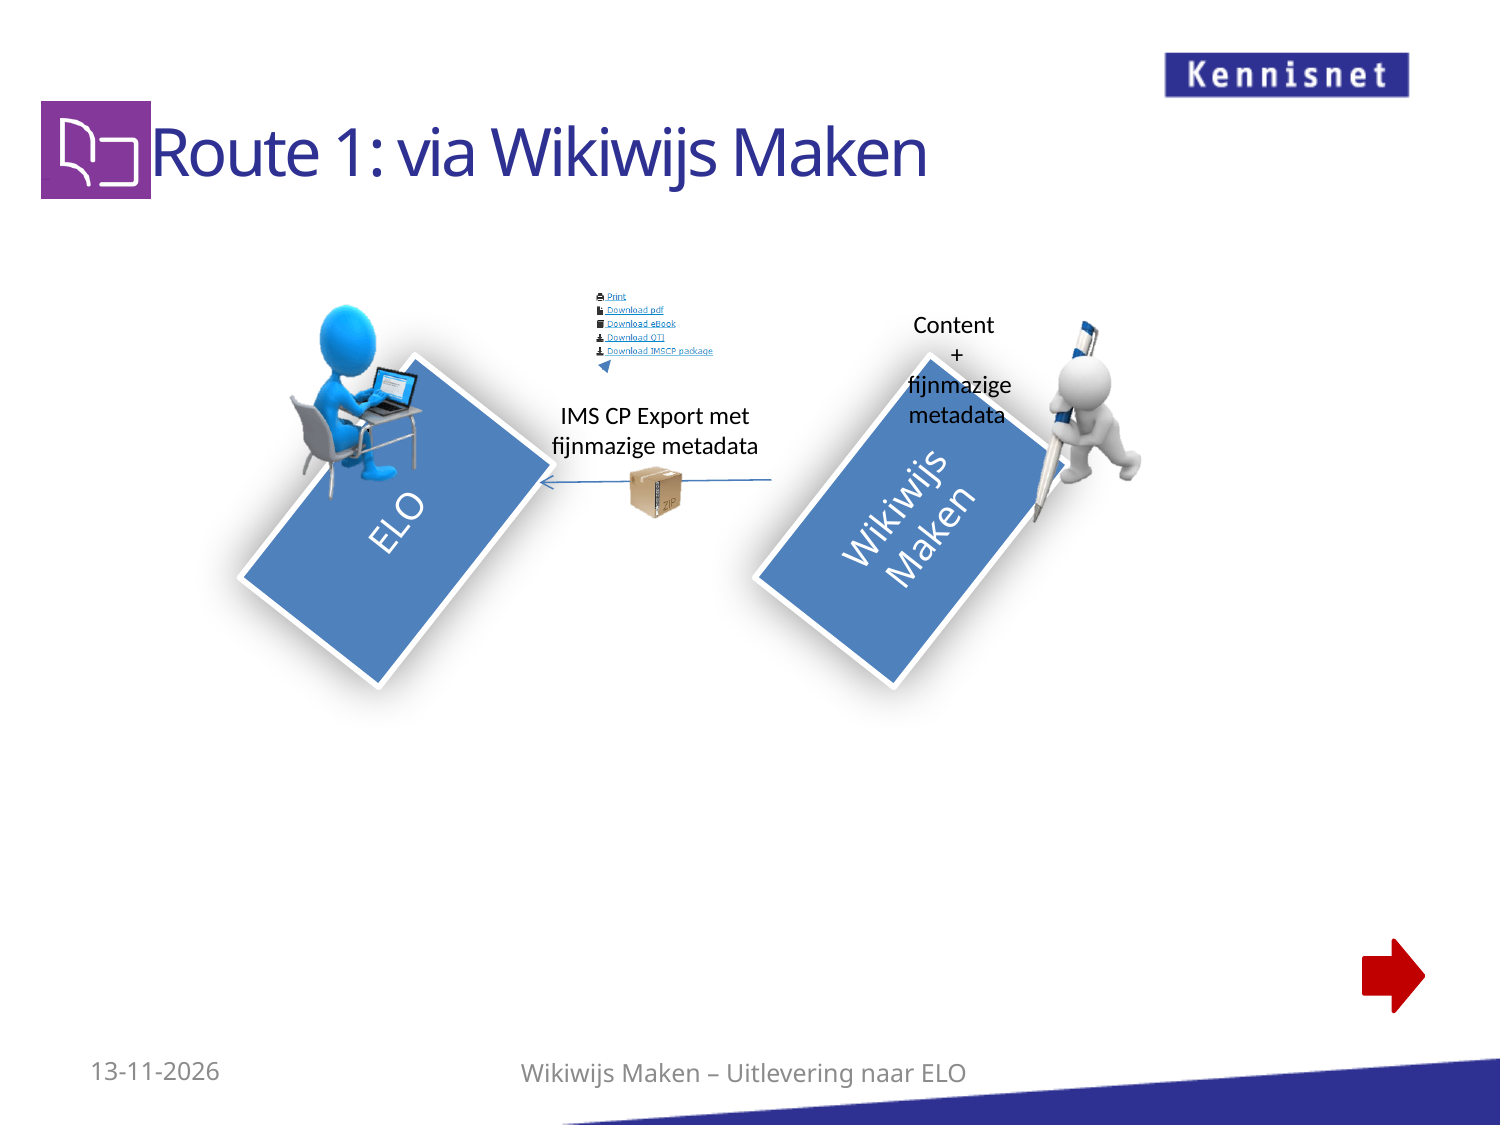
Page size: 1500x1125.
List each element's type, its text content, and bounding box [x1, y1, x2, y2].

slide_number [75, 1042, 278, 1103]
text_box ELO [237, 530, 506, 690]
picture [0, 0, 1500, 1125]
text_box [430, 281, 881, 522]
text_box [871, 301, 1202, 537]
title Route 1: via Wikiwijs Maken [74, 55, 1426, 244]
text_box Wikiwijs Maken [752, 530, 1009, 690]
text_box [1362, 938, 1425, 1014]
footer Wikiwijs Maken – Uitlevering naar ELO [312, 1042, 1176, 1103]
